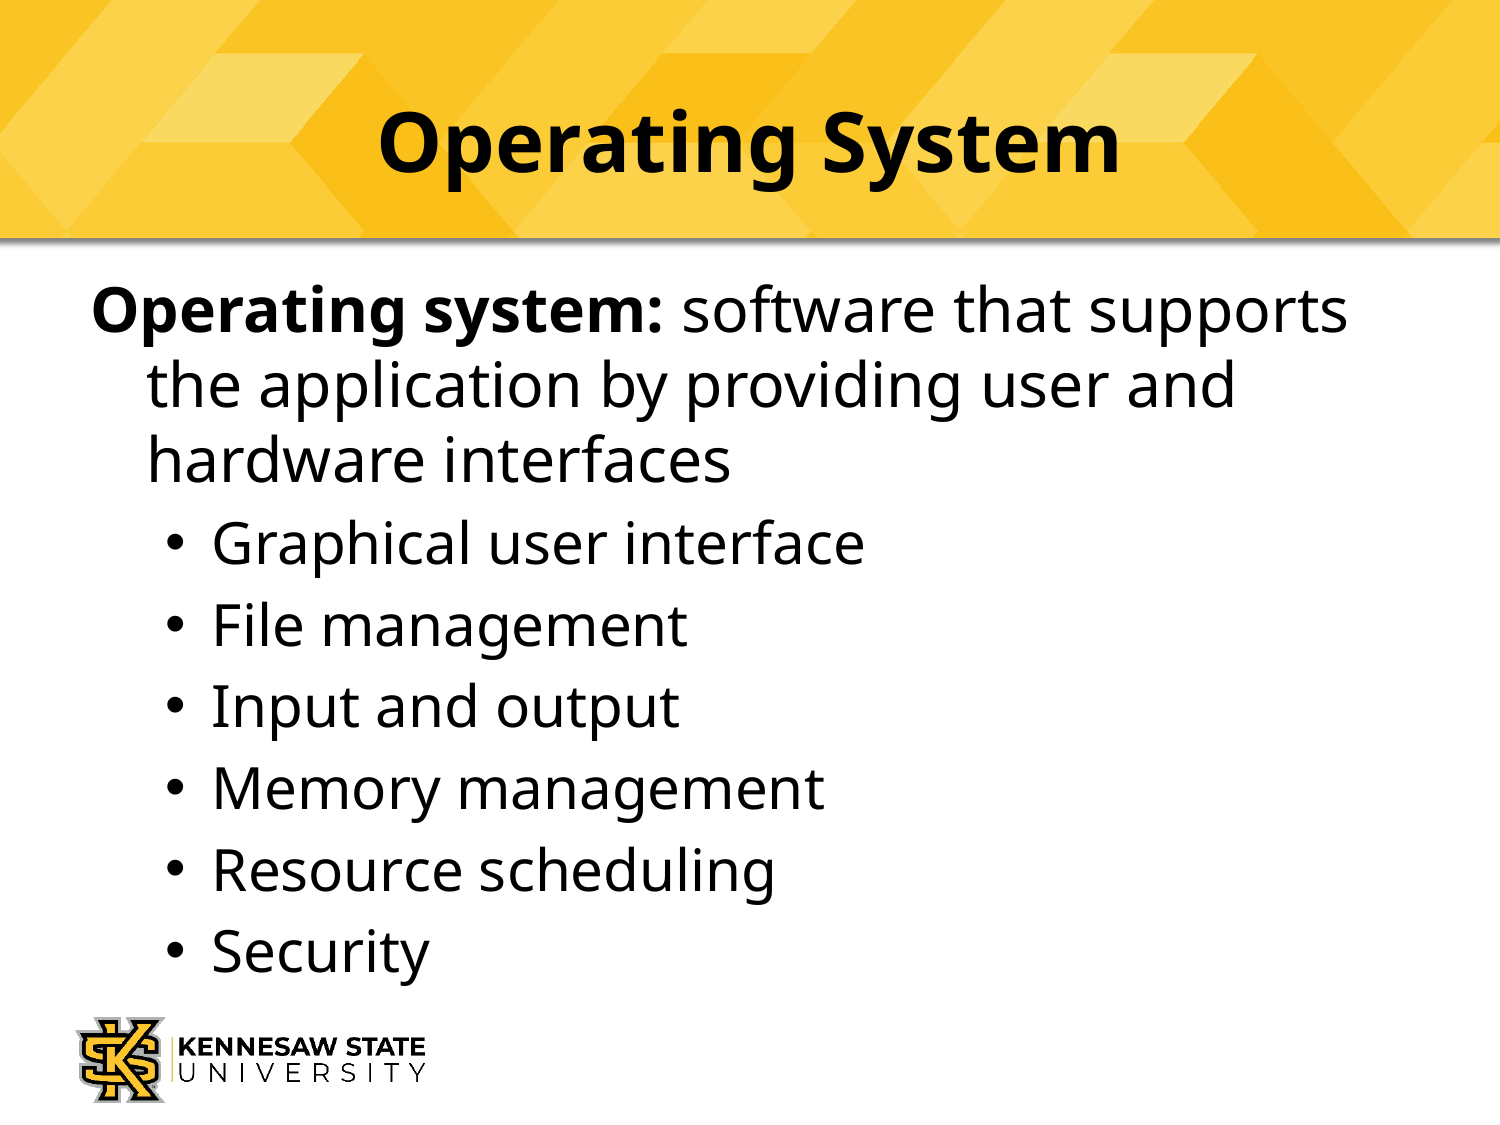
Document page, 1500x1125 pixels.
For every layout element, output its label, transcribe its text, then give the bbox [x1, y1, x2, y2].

picture [0, 0, 1500, 251]
title Operating System [75, 45, 1425, 233]
picture [75, 1017, 425, 1103]
list Operating system: software that supports the application by providing user and hardware interfaces Graphical user interface File management Input and output Memory management Resource scheduling Security [75, 262, 1425, 1005]
